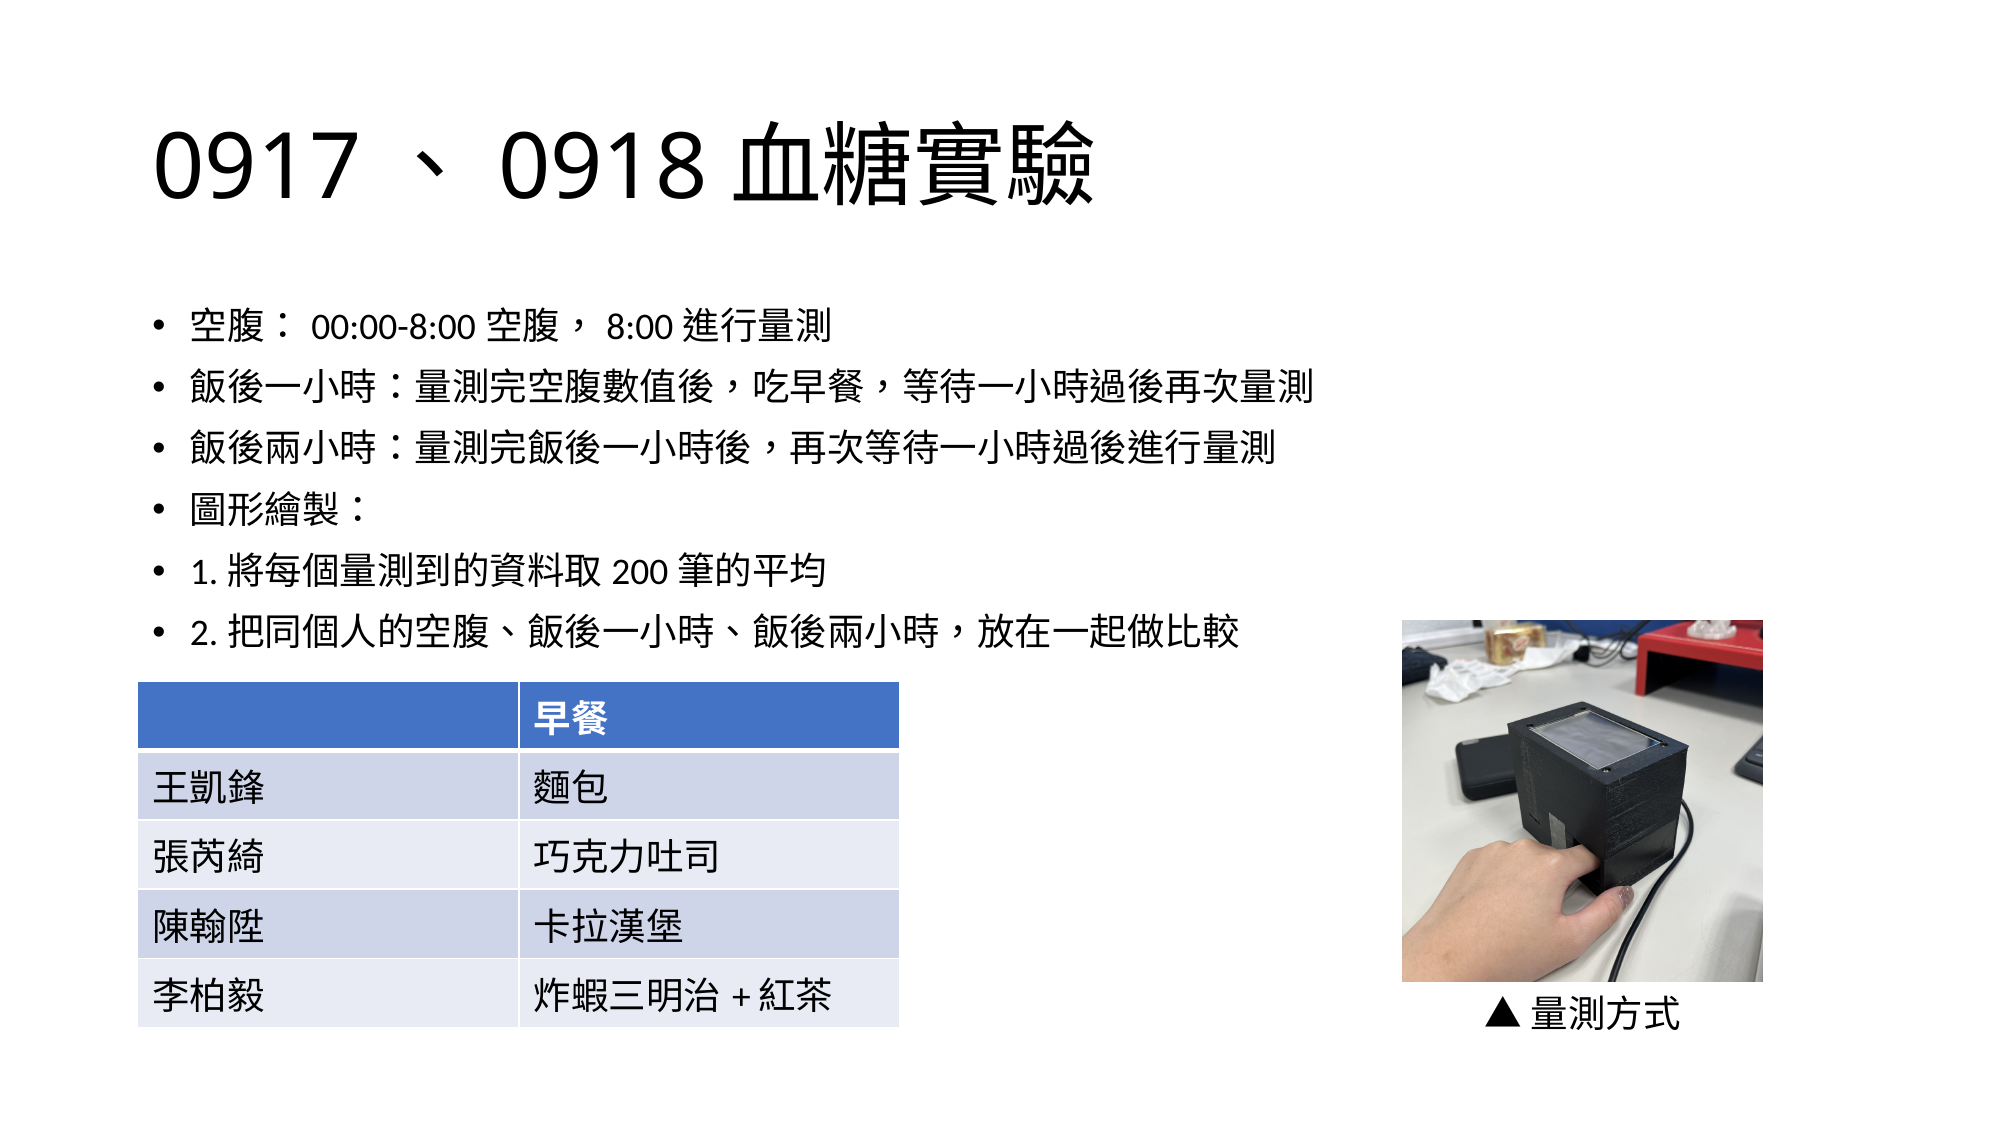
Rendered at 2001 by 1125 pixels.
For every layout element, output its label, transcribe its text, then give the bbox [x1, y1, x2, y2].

table_header [138, 682, 518, 748]
picture [1402, 620, 1763, 982]
table_cell 張芮綺 [138, 821, 518, 888]
table_cell 卡拉漢堡 [520, 890, 899, 958]
text_box ▲量測方式 [1469, 982, 1696, 1043]
list 空腹：00:00-8:00空腹，8:00進行量測 飯後一小時：量測完空腹數值後，吃早餐，等待一小時過後再次量測 飯後兩小時：量測完飯後一小時後，再次等待一小時過後進行量測 圖形繪製： 1.將每個量測到的資料取200筆的平均 2.把同個人的空腹、飯後一小時、飯後兩小時，放在一起做比較 [137, 299, 1863, 682]
table_cell 陳翰陞 [138, 890, 518, 958]
table_cell 炸蝦三明治+紅茶 [520, 959, 899, 1027]
title 0917、0918血糖實驗 [137, 59, 1863, 278]
table_cell 麵包 [520, 753, 899, 819]
table_header 早餐 [520, 682, 899, 748]
table_cell 巧克力吐司 [520, 821, 899, 888]
table_cell 李柏毅 [138, 959, 518, 1027]
table_cell 王凱鋒 [138, 753, 518, 819]
